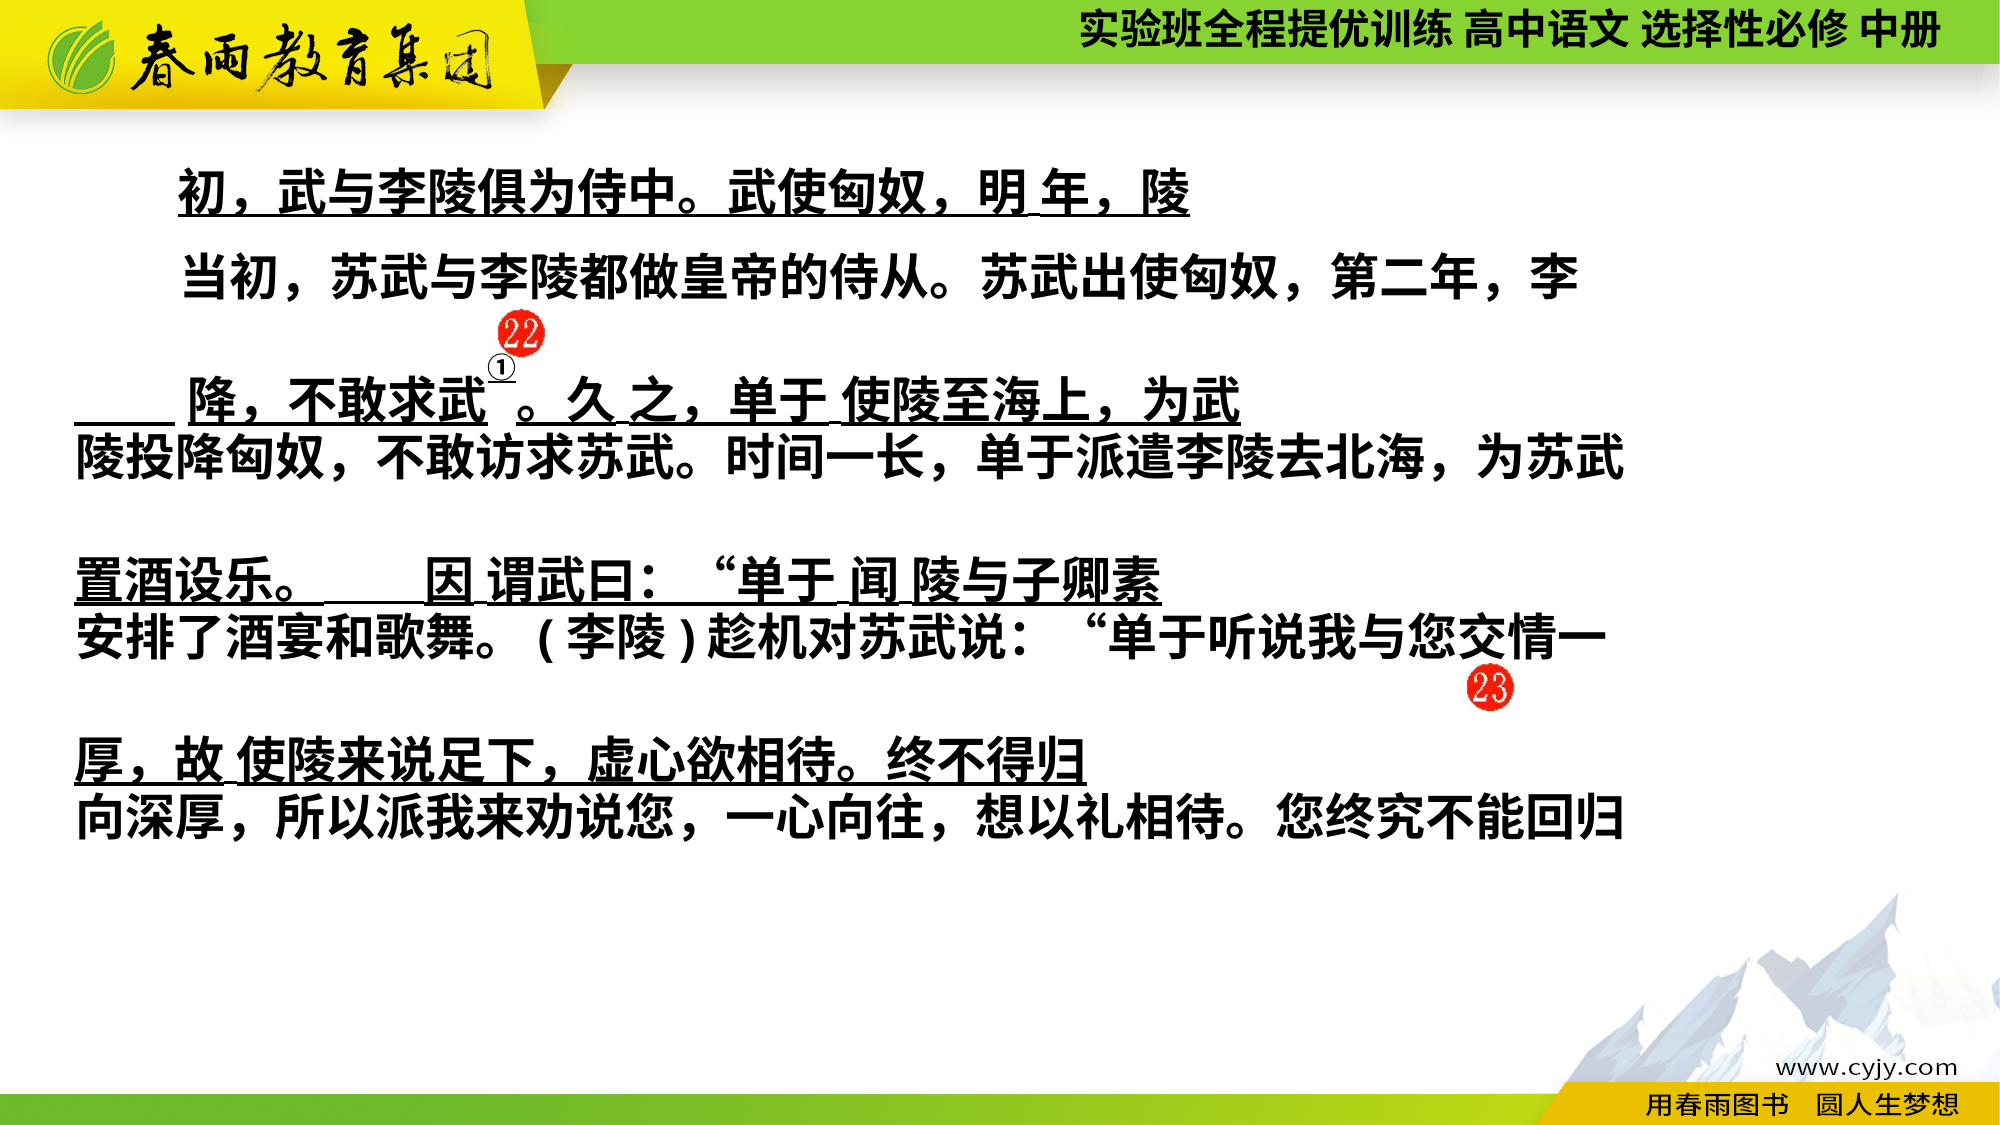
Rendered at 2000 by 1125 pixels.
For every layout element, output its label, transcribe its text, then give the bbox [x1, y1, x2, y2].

picture [0, 0, 2000, 1125]
text_box 当初，苏武与李陵都做皇帝的侍从。苏武出使匈奴，第二年，李 陵投降匈奴，不敢访求苏武。时间一长，单于派遣李陵去北海，为苏武 安排了酒宴和歌舞。(李陵)趁机对苏武说：“单于听说我与您交情一 向深厚，所以派我来劝说您，一心向往，想以礼相待。您终究不能回归 [60, 208, 1945, 853]
